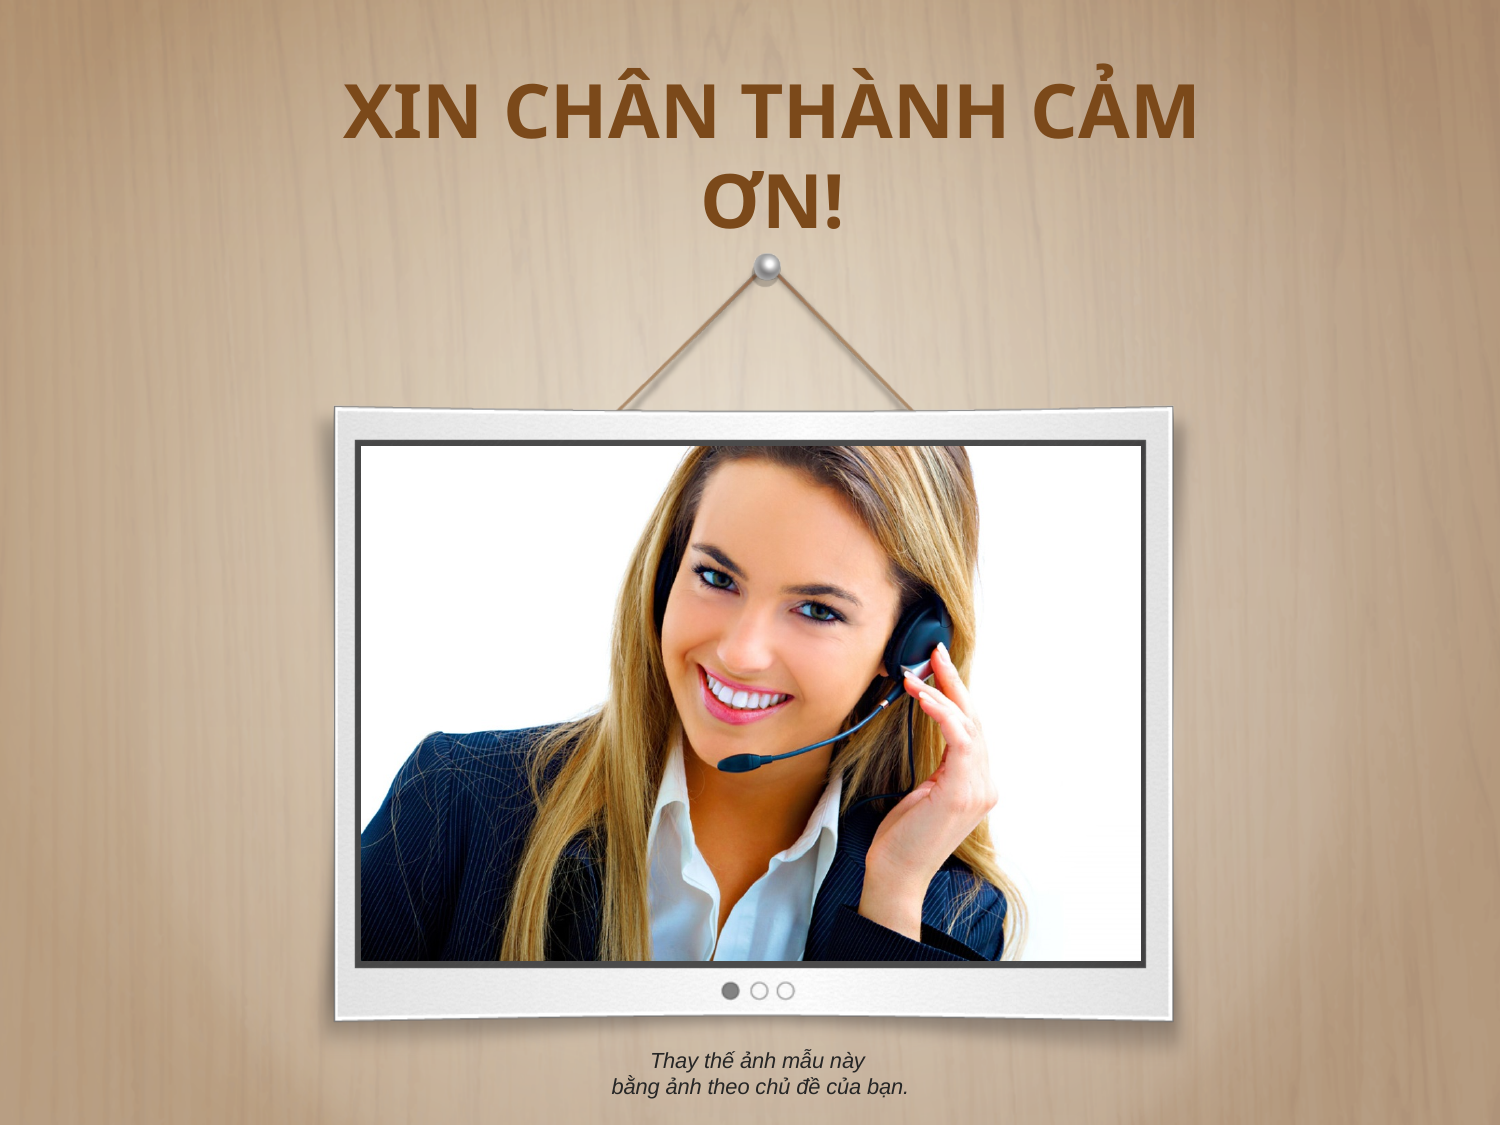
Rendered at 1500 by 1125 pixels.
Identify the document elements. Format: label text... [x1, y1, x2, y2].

text_box XIN CHÂN THÀNH CẢM ƠN! [298, 56, 1247, 99]
picture [0, 0, 1500, 1125]
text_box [37, 100, 1435, 1125]
